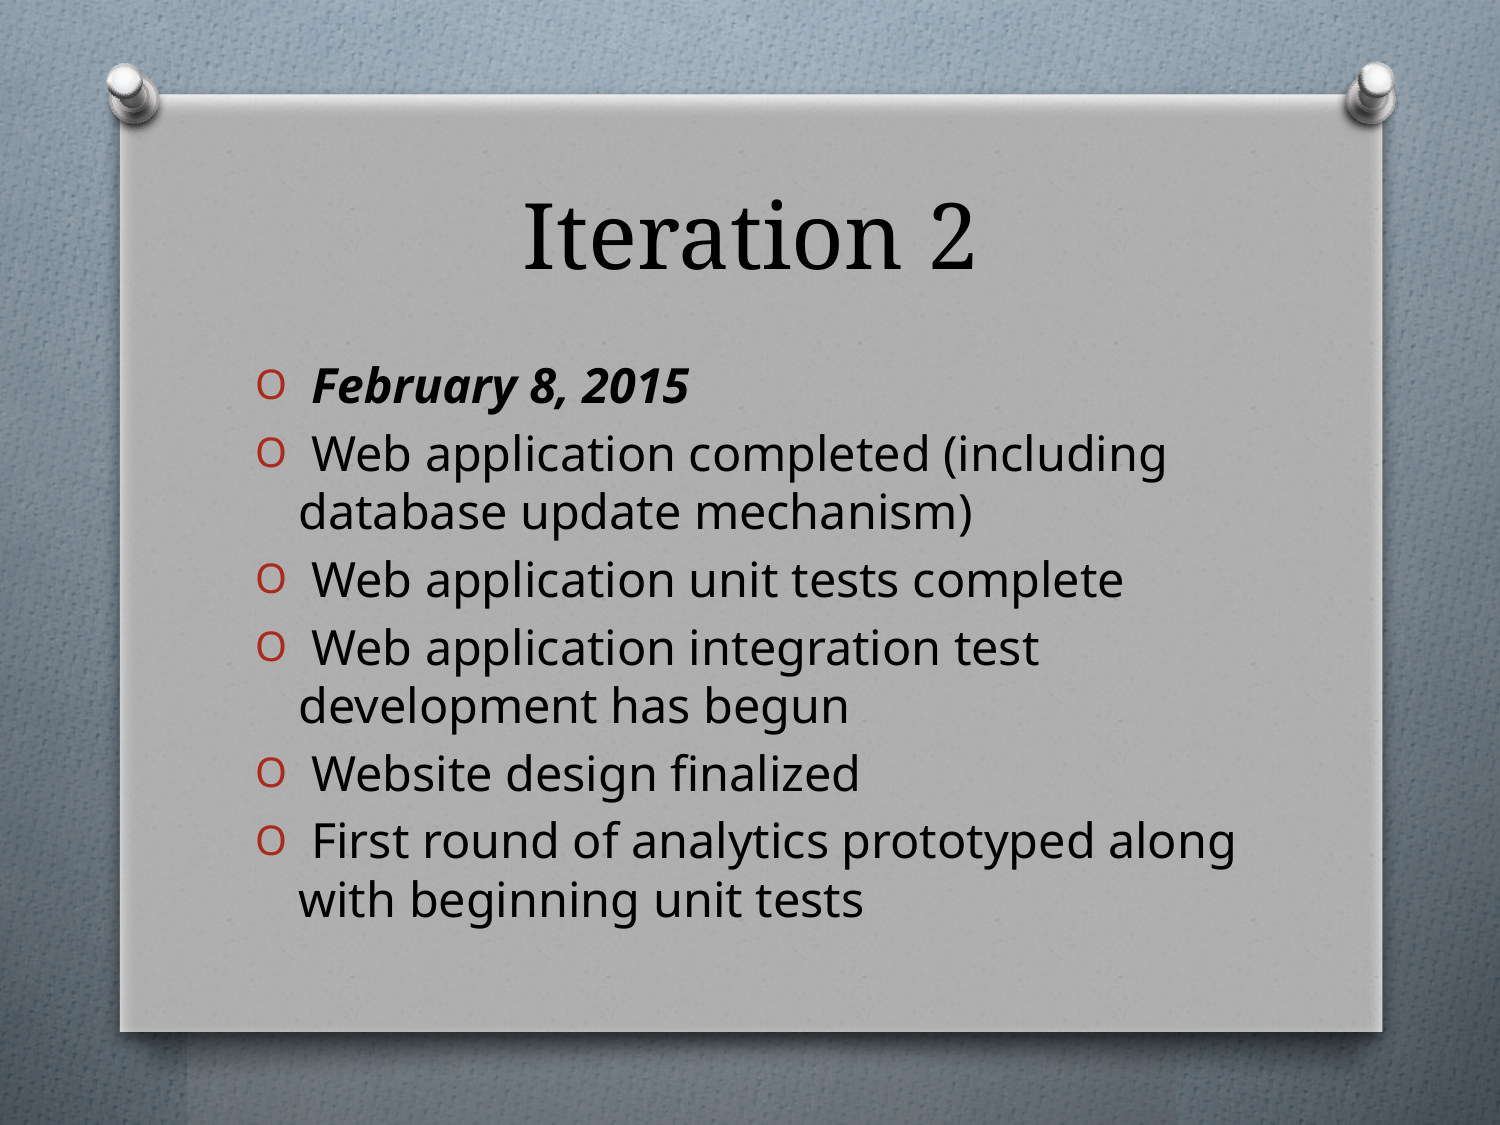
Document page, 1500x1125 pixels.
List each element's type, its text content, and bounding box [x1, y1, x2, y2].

title Iteration 2 [179, 134, 1323, 332]
picture [75, 29, 198, 153]
picture [1317, 35, 1439, 156]
list February 8, 2015 Web application completed (including database update mechanism) Web application unit tests complete Web application integration test development has begun Website design finalized First round of analytics prototyped along with beginning unit tests [240, 347, 1257, 939]
